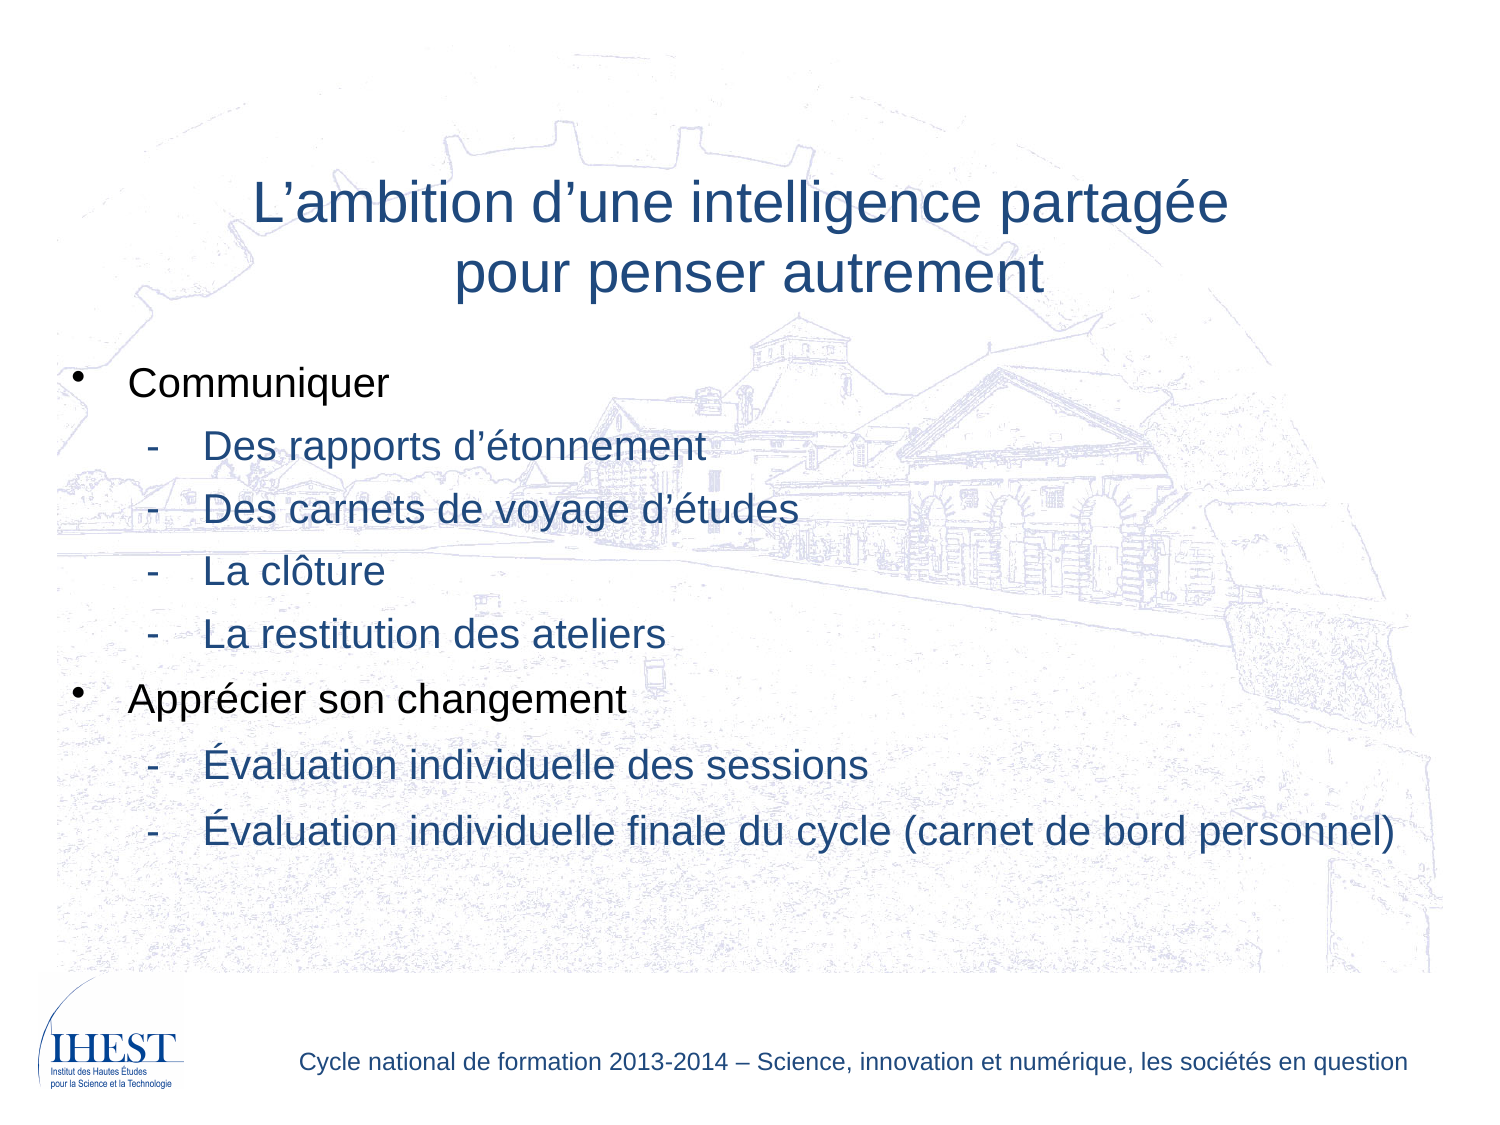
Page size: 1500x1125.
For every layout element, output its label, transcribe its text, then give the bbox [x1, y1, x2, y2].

text_box L’ambition d’une intelligence partagée pour penser autrement [112, 156, 1388, 262]
picture [57, 45, 1443, 354]
picture [38, 972, 184, 1089]
text_box Communiquer Des rapports d’étonnement Des carnets de voyage d’études La clôture La restitution des ateliers Apprécier son changement Évaluation individuelle des sessions Évaluation individuelle finale du cycle (carnet de bord personnel) [56, 354, 1444, 994]
